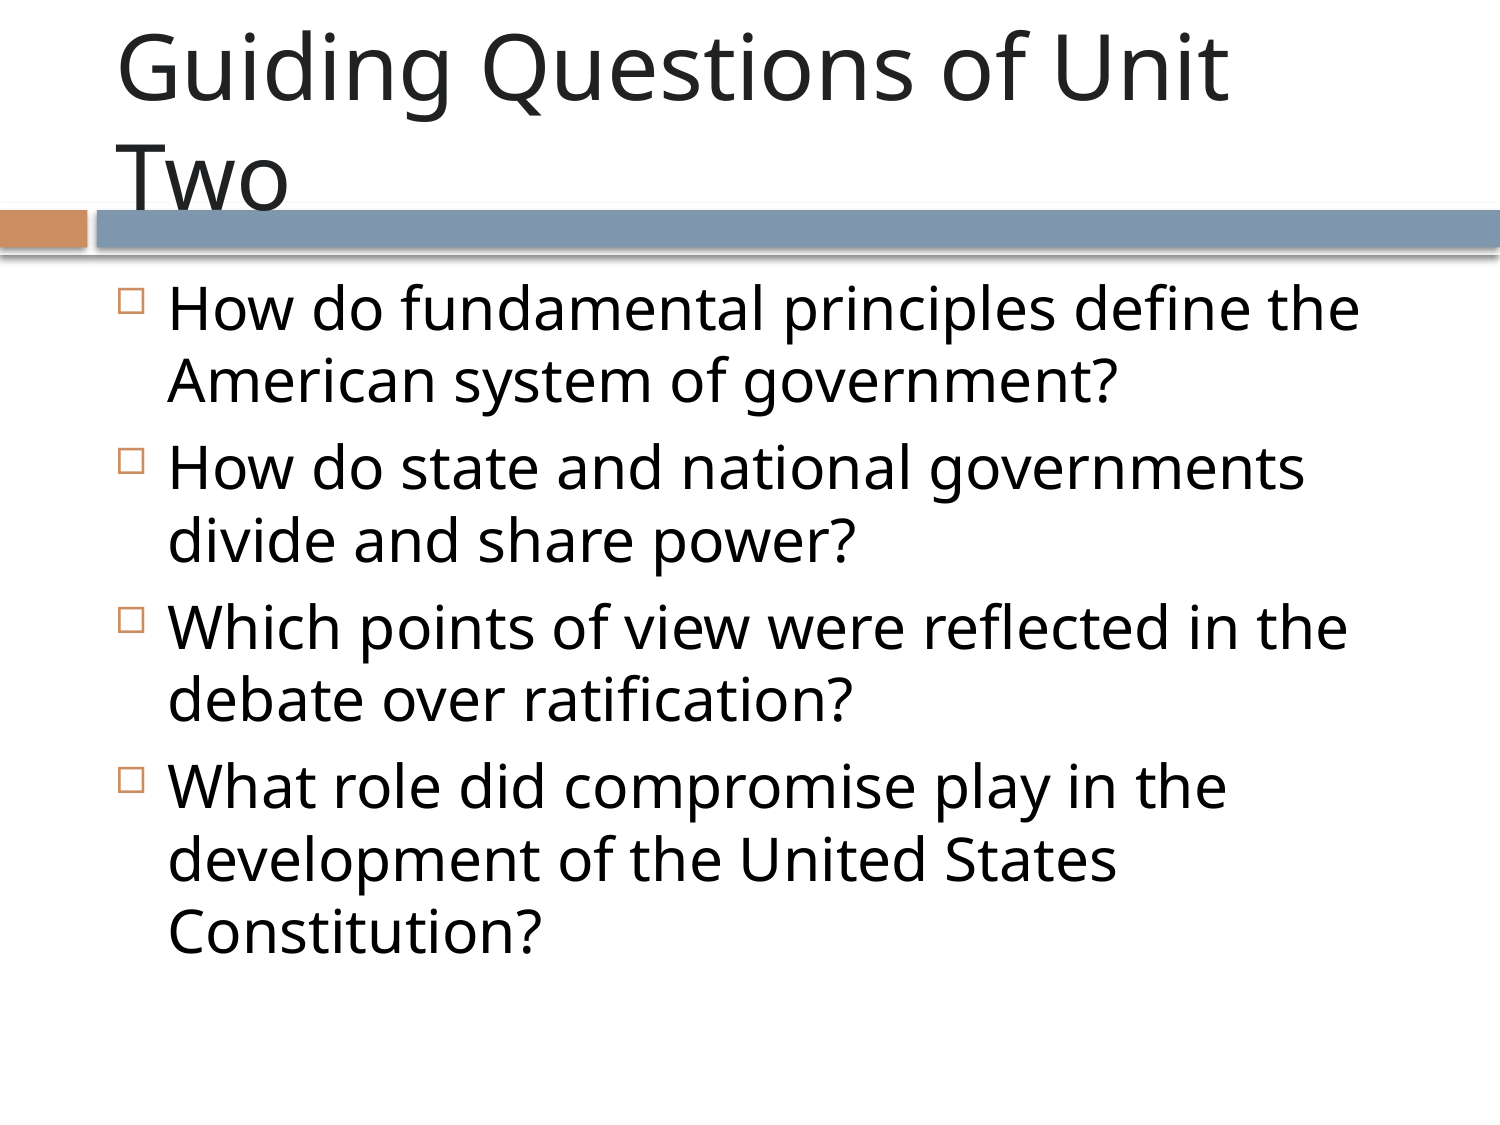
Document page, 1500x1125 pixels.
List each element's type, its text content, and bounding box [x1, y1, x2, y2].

title Guiding Questions of Unit Two [100, 37, 1438, 200]
list How do fundamental principles define the American system of government? How do state and national governments divide and share power? Which points of view were reflected in the debate over ratification? What role did compromise play in the development of the United States Constitution? [100, 262, 1438, 1000]
